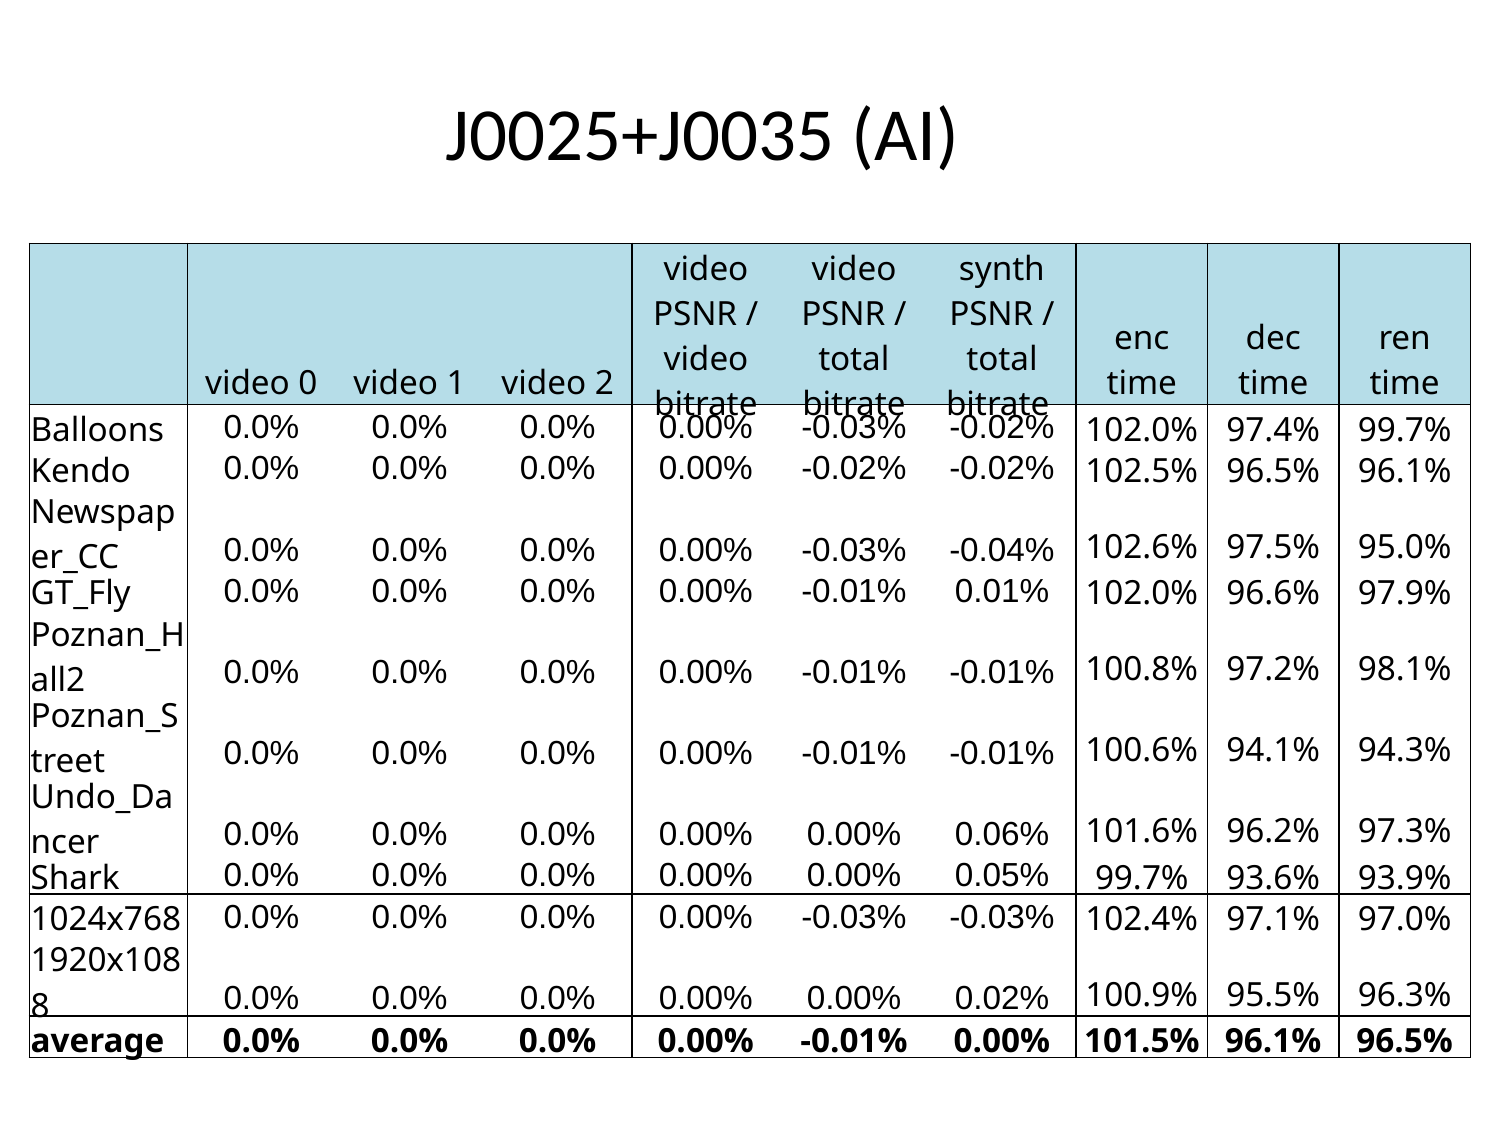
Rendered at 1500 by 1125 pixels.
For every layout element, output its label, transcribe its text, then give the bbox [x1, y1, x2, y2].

table_cell 0.0% [336, 405, 484, 446]
table_cell 0.0% [484, 487, 631, 568]
table_cell 95.5% [1208, 935, 1338, 1015]
table_cell 0.0% [188, 895, 336, 935]
table_cell 0.0% [188, 568, 336, 609]
table_cell 0.0% [484, 405, 631, 446]
table_cell Shark [30, 853, 187, 893]
table_cell 1920x1088 [30, 935, 187, 1015]
table_header video 0 [188, 244, 336, 404]
table_cell 95.0% [1340, 487, 1470, 568]
table_cell 0.0% [188, 405, 336, 446]
table_cell 0.00% [633, 772, 780, 853]
table_cell 102.0% [1077, 405, 1207, 446]
table_cell 0.0% [188, 772, 336, 853]
table_cell -0.01% [780, 1017, 928, 1057]
table_cell 96.1% [1340, 446, 1470, 487]
table_cell -0.01% [780, 690, 928, 772]
table_cell 99.7% [1340, 405, 1470, 446]
text_box J0025+J0035 (AI) [431, 78, 1140, 183]
table_cell 97.9% [1340, 568, 1470, 609]
table_cell 0.0% [336, 895, 484, 935]
table_cell 1024x768 [30, 895, 187, 935]
table_header [30, 244, 187, 404]
table_cell 0.0% [484, 568, 631, 609]
table_cell 0.00% [633, 935, 780, 1015]
table_cell 102.4% [1077, 895, 1207, 935]
table_cell 96.1% [1208, 1017, 1338, 1057]
table_header synth PSNR / total bitrate [928, 244, 1075, 404]
table_cell 0.0% [336, 487, 484, 568]
table_cell 0.0% [188, 853, 336, 893]
table_header video PSNR / total bitrate [780, 244, 928, 404]
table_cell 0.0% [188, 446, 336, 487]
table_cell -0.03% [780, 487, 928, 568]
table_header dec time [1208, 244, 1338, 404]
table_cell 97.0% [1340, 895, 1470, 935]
table_cell 94.1% [1208, 690, 1338, 772]
table_cell 0.0% [484, 690, 631, 772]
table_cell 0.0% [188, 690, 336, 772]
table_cell 0.0% [336, 446, 484, 487]
table_cell 0.0% [484, 853, 631, 893]
table_cell 0.0% [188, 935, 336, 1015]
table_cell Poznan_Hall2 [30, 609, 187, 690]
table_cell 0.00% [633, 1017, 780, 1057]
table_cell 96.5% [1208, 446, 1338, 487]
table_cell -0.04% [928, 487, 1075, 568]
table_cell 0.00% [633, 895, 780, 935]
table_cell 0.00% [780, 772, 928, 853]
table_cell -0.01% [928, 609, 1075, 690]
table_cell 0.0% [484, 772, 631, 853]
table_cell 0.00% [928, 1017, 1075, 1057]
table_cell 0.0% [484, 609, 631, 690]
table_cell GT_Fly [30, 568, 187, 609]
table_cell average [30, 1017, 187, 1057]
table_cell 93.9% [1340, 853, 1470, 893]
table_cell 0.00% [633, 405, 780, 446]
table_cell 99.7% [1077, 853, 1207, 893]
table_cell 97.2% [1208, 609, 1338, 690]
table_header video 1 [336, 244, 484, 404]
table_cell 0.00% [633, 568, 780, 609]
table_cell Balloons [30, 405, 187, 446]
table_cell 0.01% [928, 568, 1075, 609]
table_cell 100.8% [1077, 609, 1207, 690]
table_cell 97.1% [1208, 895, 1338, 935]
table_cell 96.6% [1208, 568, 1338, 609]
table_cell 0.0% [484, 895, 631, 935]
table_cell -0.02% [928, 405, 1075, 446]
table_cell 0.0% [336, 609, 484, 690]
table_cell 101.5% [1077, 1017, 1207, 1057]
table_cell 0.0% [336, 935, 484, 1015]
table_cell 97.3% [1340, 772, 1470, 853]
table_cell 0.0% [336, 772, 484, 853]
table_cell 96.3% [1340, 935, 1470, 1015]
table_cell -0.01% [780, 609, 928, 690]
table_cell 0.00% [633, 853, 780, 893]
table_cell 0.0% [336, 1017, 484, 1057]
table_cell 98.1% [1340, 609, 1470, 690]
table_cell 102.6% [1077, 487, 1207, 568]
table_cell -0.03% [928, 895, 1075, 935]
table_cell 0.0% [188, 609, 336, 690]
table_header video PSNR / video bitrate [633, 244, 780, 404]
table_cell 0.0% [484, 1017, 631, 1057]
table_cell Undo_Dancer [30, 772, 187, 853]
table_header enc time [1077, 244, 1207, 404]
table_cell 94.3% [1340, 690, 1470, 772]
table_cell 0.0% [188, 487, 336, 568]
table_cell 102.5% [1077, 446, 1207, 487]
table_cell 0.05% [928, 853, 1075, 893]
table_cell -0.01% [928, 690, 1075, 772]
table_cell 102.0% [1077, 568, 1207, 609]
table_cell 0.00% [633, 446, 780, 487]
table_cell 93.6% [1208, 853, 1338, 893]
table_header video 2 [484, 244, 631, 404]
table_cell -0.01% [780, 568, 928, 609]
table_cell -0.03% [780, 895, 928, 935]
table_cell 96.5% [1340, 1017, 1470, 1057]
table_cell 0.0% [484, 935, 631, 1015]
table_cell 0.0% [188, 1017, 336, 1057]
table_cell -0.03% [780, 405, 928, 446]
table_cell 0.00% [633, 609, 780, 690]
table_cell 0.00% [633, 690, 780, 772]
table_cell Kendo [30, 446, 187, 487]
table_cell 97.4% [1208, 405, 1338, 446]
table_cell 0.0% [336, 568, 484, 609]
table_cell -0.02% [928, 446, 1075, 487]
table_cell 0.02% [928, 935, 1075, 1015]
table_cell 97.5% [1208, 487, 1338, 568]
table_cell 101.6% [1077, 772, 1207, 853]
table_cell Poznan_Street [30, 690, 187, 772]
table_cell 0.0% [484, 446, 631, 487]
table_cell 0.00% [780, 853, 928, 893]
table_cell Newspaper_CC [30, 487, 187, 568]
table_cell 0.0% [336, 690, 484, 772]
table_cell 0.0% [336, 853, 484, 893]
table_cell 0.00% [633, 487, 780, 568]
table_cell 100.6% [1077, 690, 1207, 772]
table_cell 0.06% [928, 772, 1075, 853]
table_cell 100.9% [1077, 935, 1207, 1015]
table_cell 0.00% [780, 935, 928, 1015]
table_cell 96.2% [1208, 772, 1338, 853]
table_cell -0.02% [780, 446, 928, 487]
table_header ren time [1340, 244, 1470, 404]
